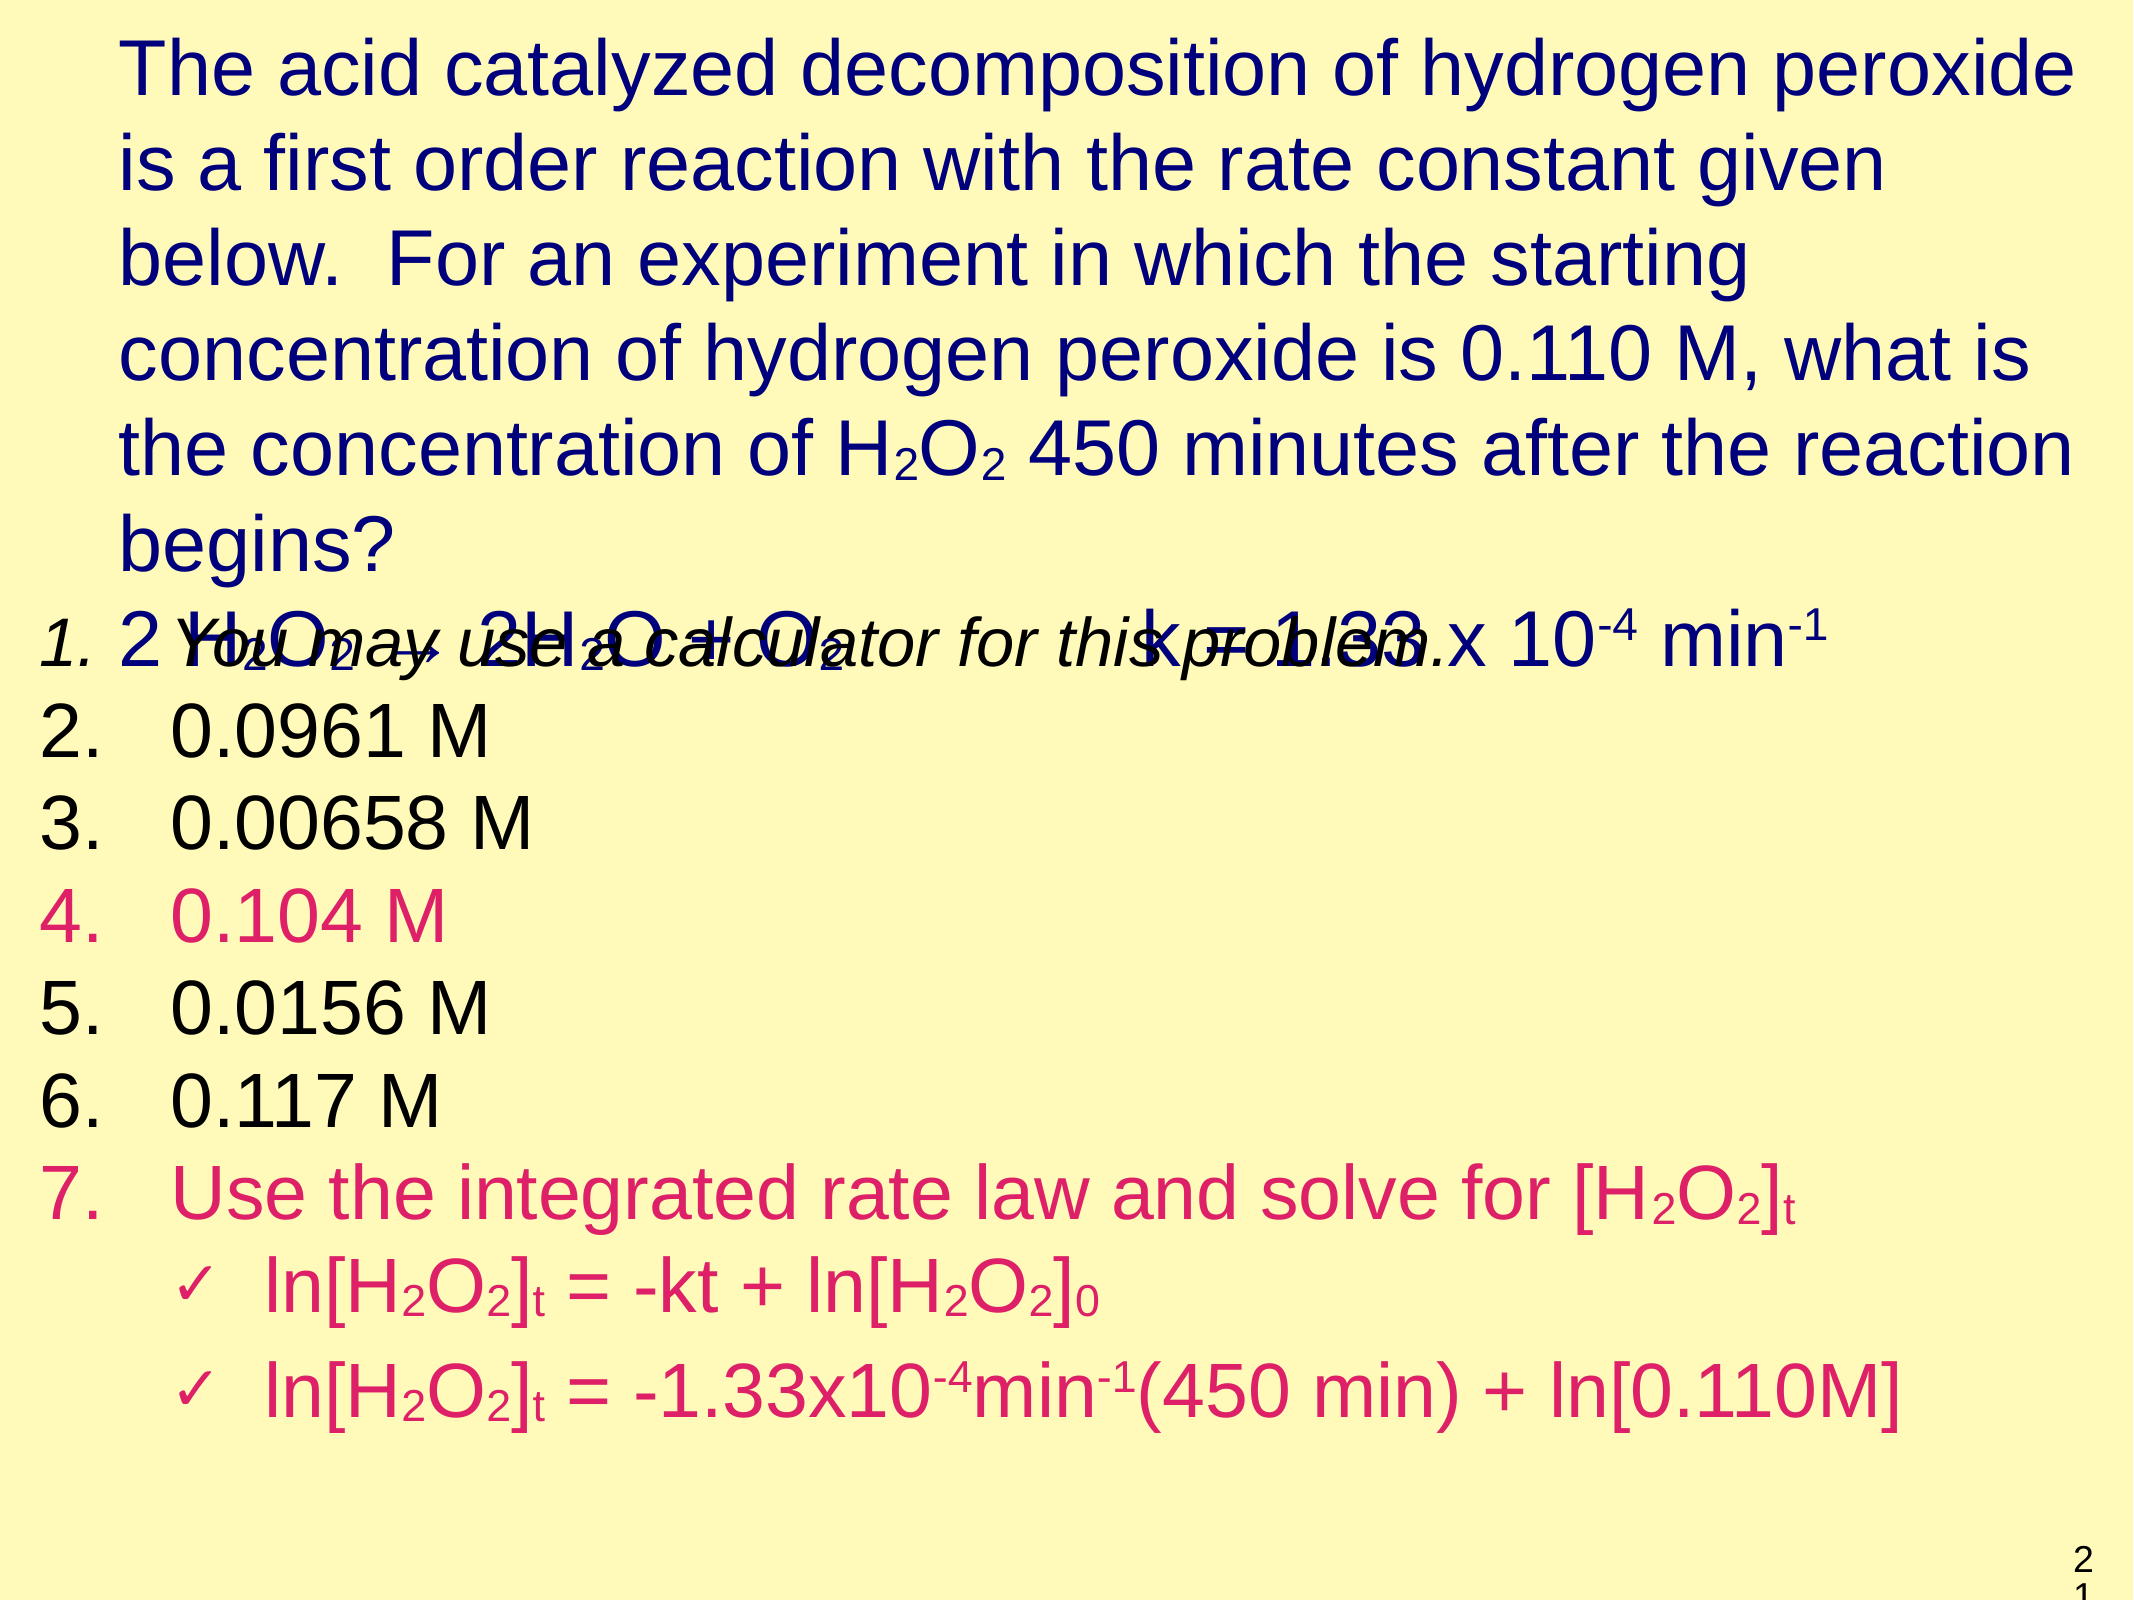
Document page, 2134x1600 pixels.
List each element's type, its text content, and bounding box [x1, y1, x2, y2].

list You may use a calculator for this problem. 0.0961 M 0.00658 M 0.104 M 0.0156 M 0.117 M Use the integrated rate law and solve for [H2O2]t ln[H2O2]t = -kt + ln[H2O2]0 ln[H2O2]t = -1.33x10-4min-1(450 min) + ln[0.110M] [30, 589, 2118, 1586]
title The acid catalyzed decomposition of hydrogen peroxide is a first order reaction with the rate constant given below. For an experiment in which the starting concentration of hydrogen peroxide is 0.110 M, what is the concentration of H2O2 450 minutes after the reaction begins? 2 H2O2 → 2H2O + O2 k = 1.33 x 10-4 min-1 [34, 7, 2116, 589]
